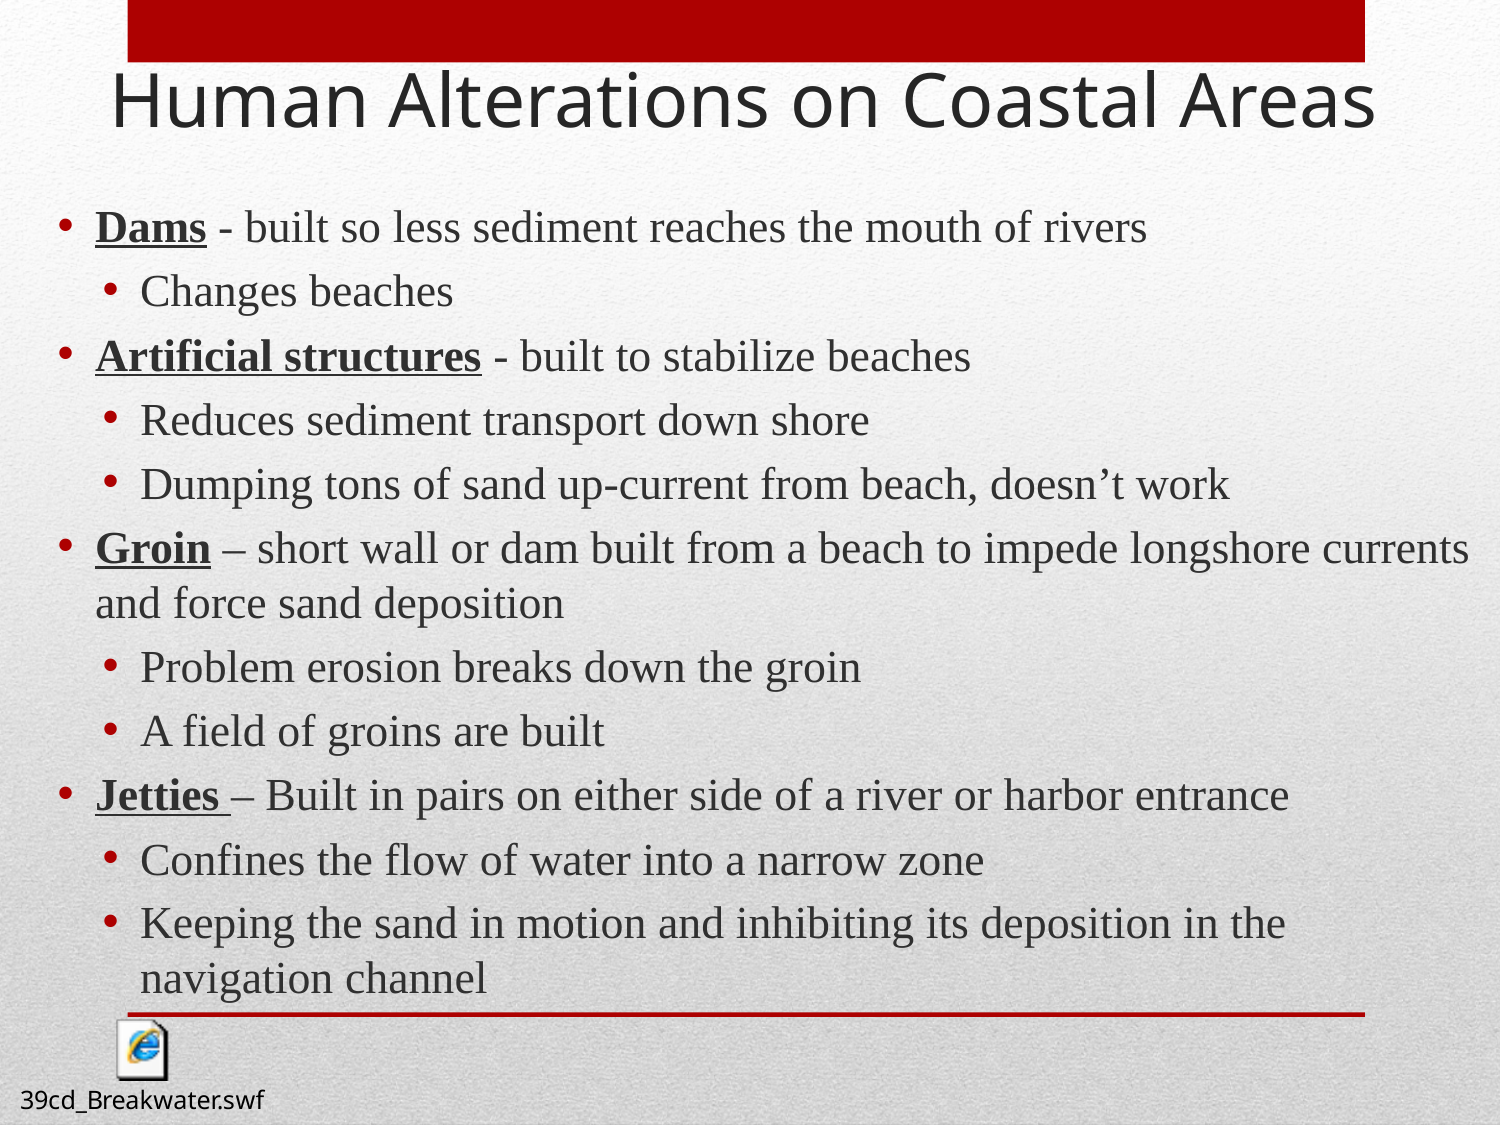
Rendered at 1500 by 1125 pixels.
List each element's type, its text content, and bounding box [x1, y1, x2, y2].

title Human Alterations on Coastal Areas [62, 0, 1425, 150]
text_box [0, 1011, 287, 1125]
list Dams - built so less sediment reaches the mouth of rivers Changes beaches Artificial structures - built to stabilize beaches Reduces sediment transport down shore Dumping tons of sand up-current from beach, doesn’t work Groin – short wall or dam built from a beach to impede longshore currents and force sand deposition Problem erosion breaks down the groin A field of groins are built Jetties – Built in pairs on either side of a river or harbor entrance Confines the flow of water into a narrow zone Keeping the sand in motion and inhibiting its deposition in the navigation channel [0, 162, 1500, 1038]
